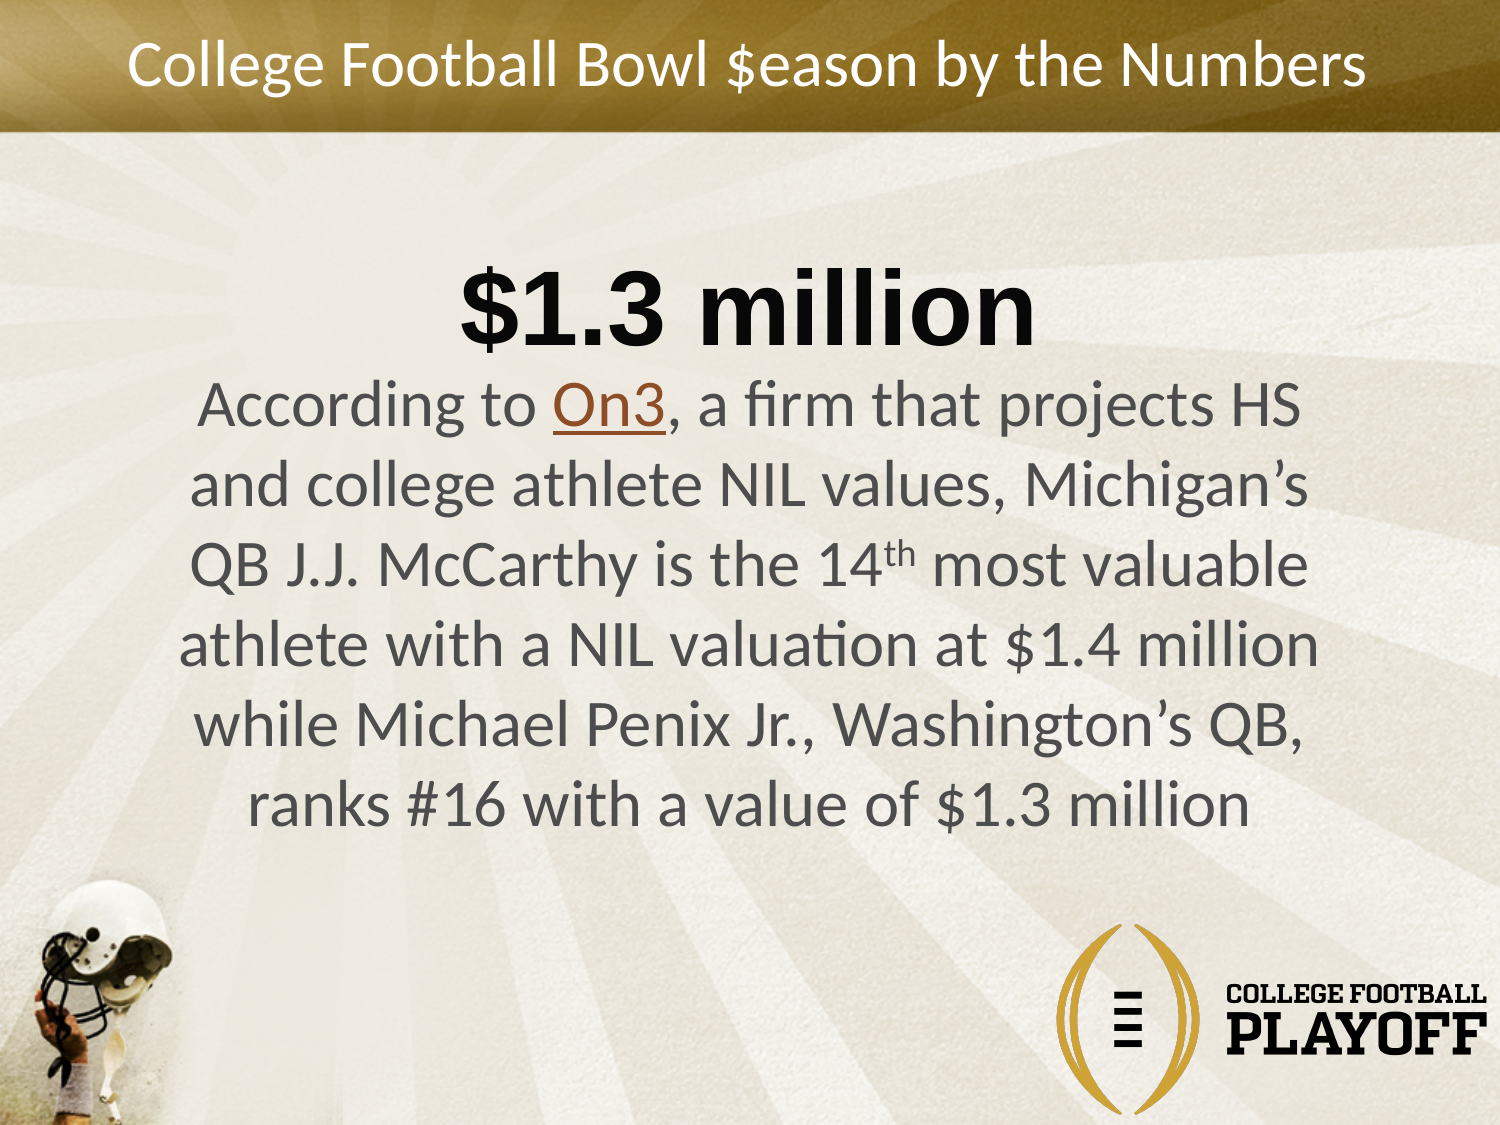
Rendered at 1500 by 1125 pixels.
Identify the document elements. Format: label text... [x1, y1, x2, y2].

text_box $1.3 million [230, 108, 1270, 374]
text_box According to On3, a firm that projects HS and college athlete NIL values, Michigan’s QB J.J. McCarthy is the 14th most valuable athlete with a NIL valuation at $1.4 million while Michael Penix Jr., Washington’s QB, ranks #16 with a value of $1.3 million [148, 352, 1351, 848]
picture [0, 0, 1500, 1125]
text_box College Football Bowl $eason by the Numbers [112, 12, 1400, 108]
